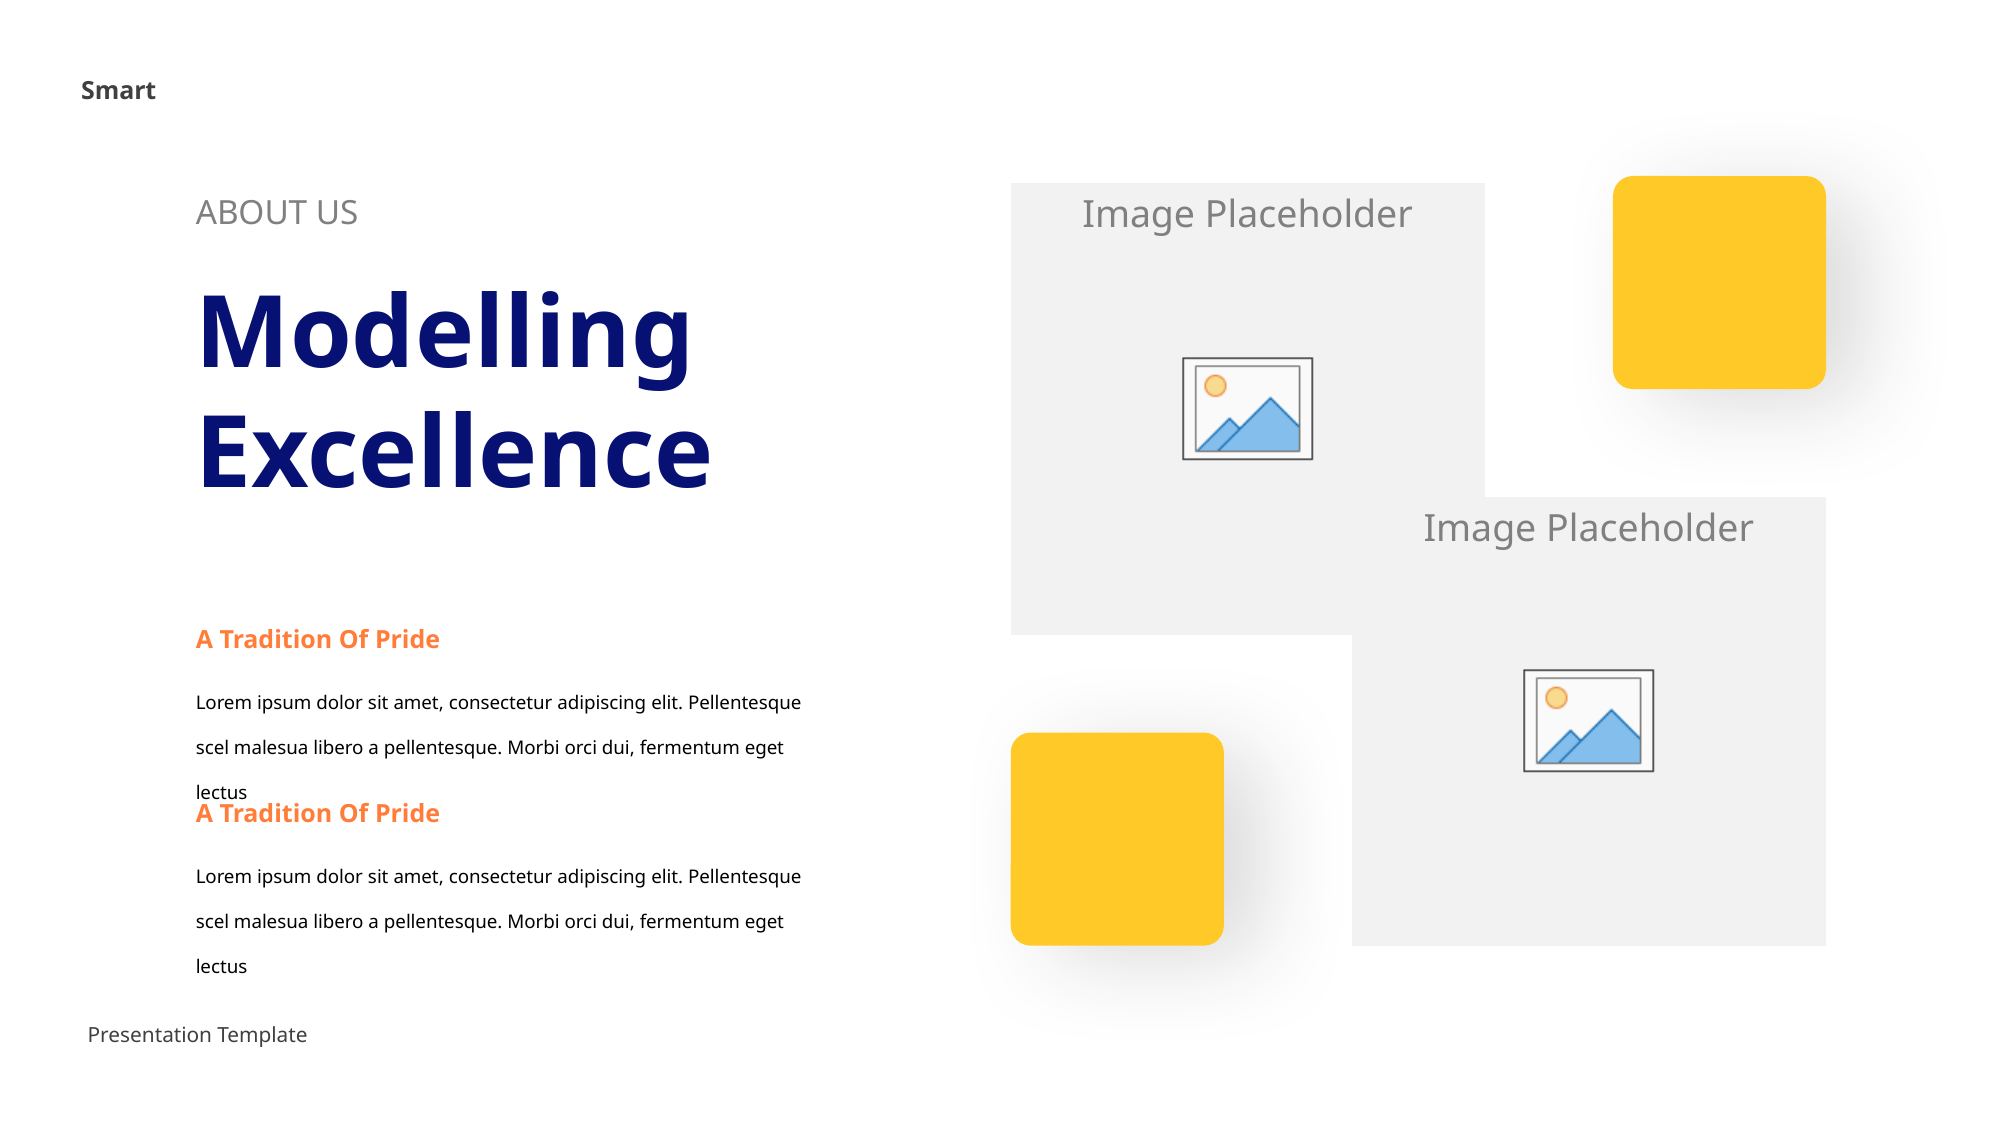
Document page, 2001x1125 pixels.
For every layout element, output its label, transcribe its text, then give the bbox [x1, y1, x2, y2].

text_box Presentation Template [72, 1014, 323, 1055]
picture [1010, 182, 1827, 946]
text_box [1009, 731, 1225, 947]
text_box Modelling Excellence [181, 260, 824, 516]
text_box A Tradition Of Pride [181, 615, 472, 661]
text_box [1611, 174, 1828, 391]
text_box Lorem ipsum dolor sit amet, consectetur adipiscing elit. Pellentesque scel malesua libero a pellentesque. Morbi orci dui, fermentum eget lectus [181, 661, 848, 811]
text_box A Tradition Of Pride [181, 789, 472, 835]
text_box Smart [66, 67, 172, 113]
text_box Lorem ipsum dolor sit amet, consectetur adipiscing elit. Pellentesque scel malesua libero a pellentesque. Morbi orci dui, fermentum eget lectus [181, 835, 848, 986]
text_box ABOUT US [181, 183, 407, 239]
